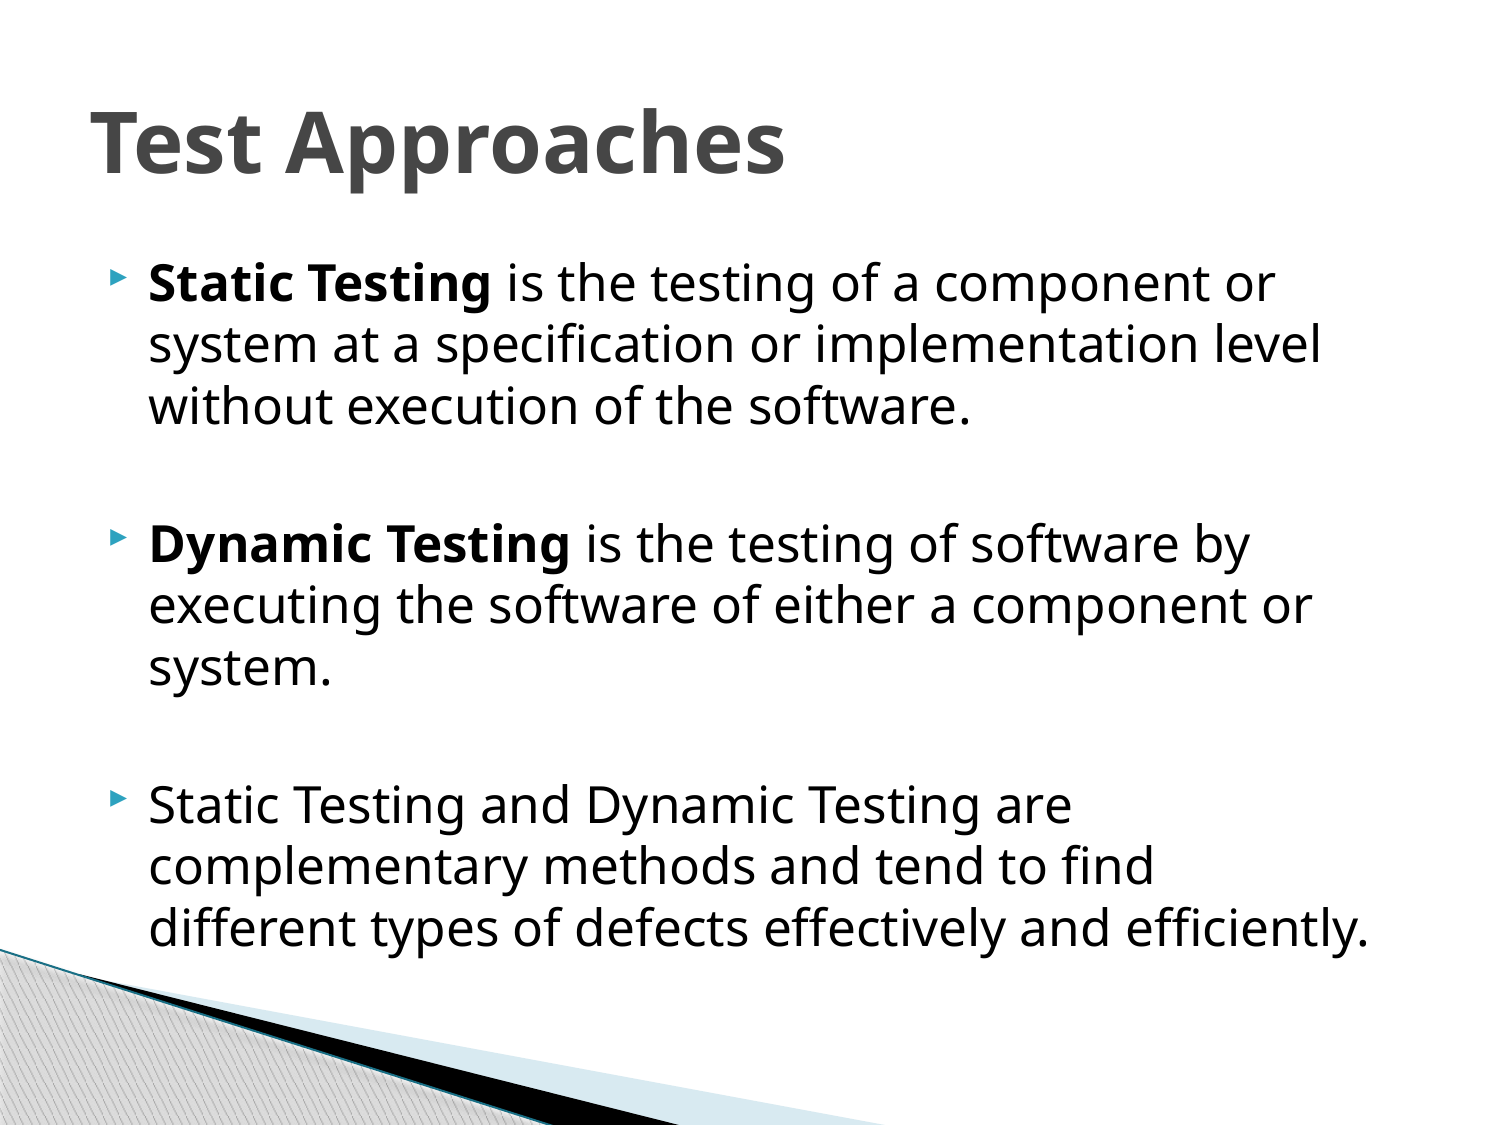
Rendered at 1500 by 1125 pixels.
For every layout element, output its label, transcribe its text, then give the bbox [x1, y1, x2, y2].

list Static Testing is the testing of a component or system at a specification or implementation level without execution of the software. Dynamic Testing is the testing of software by executing the software of either a component or system. Static Testing and Dynamic Testing are complementary methods and tend to find different types of defects effectively and efficiently. [75, 243, 1388, 1012]
title Test Approaches [75, 45, 1425, 233]
